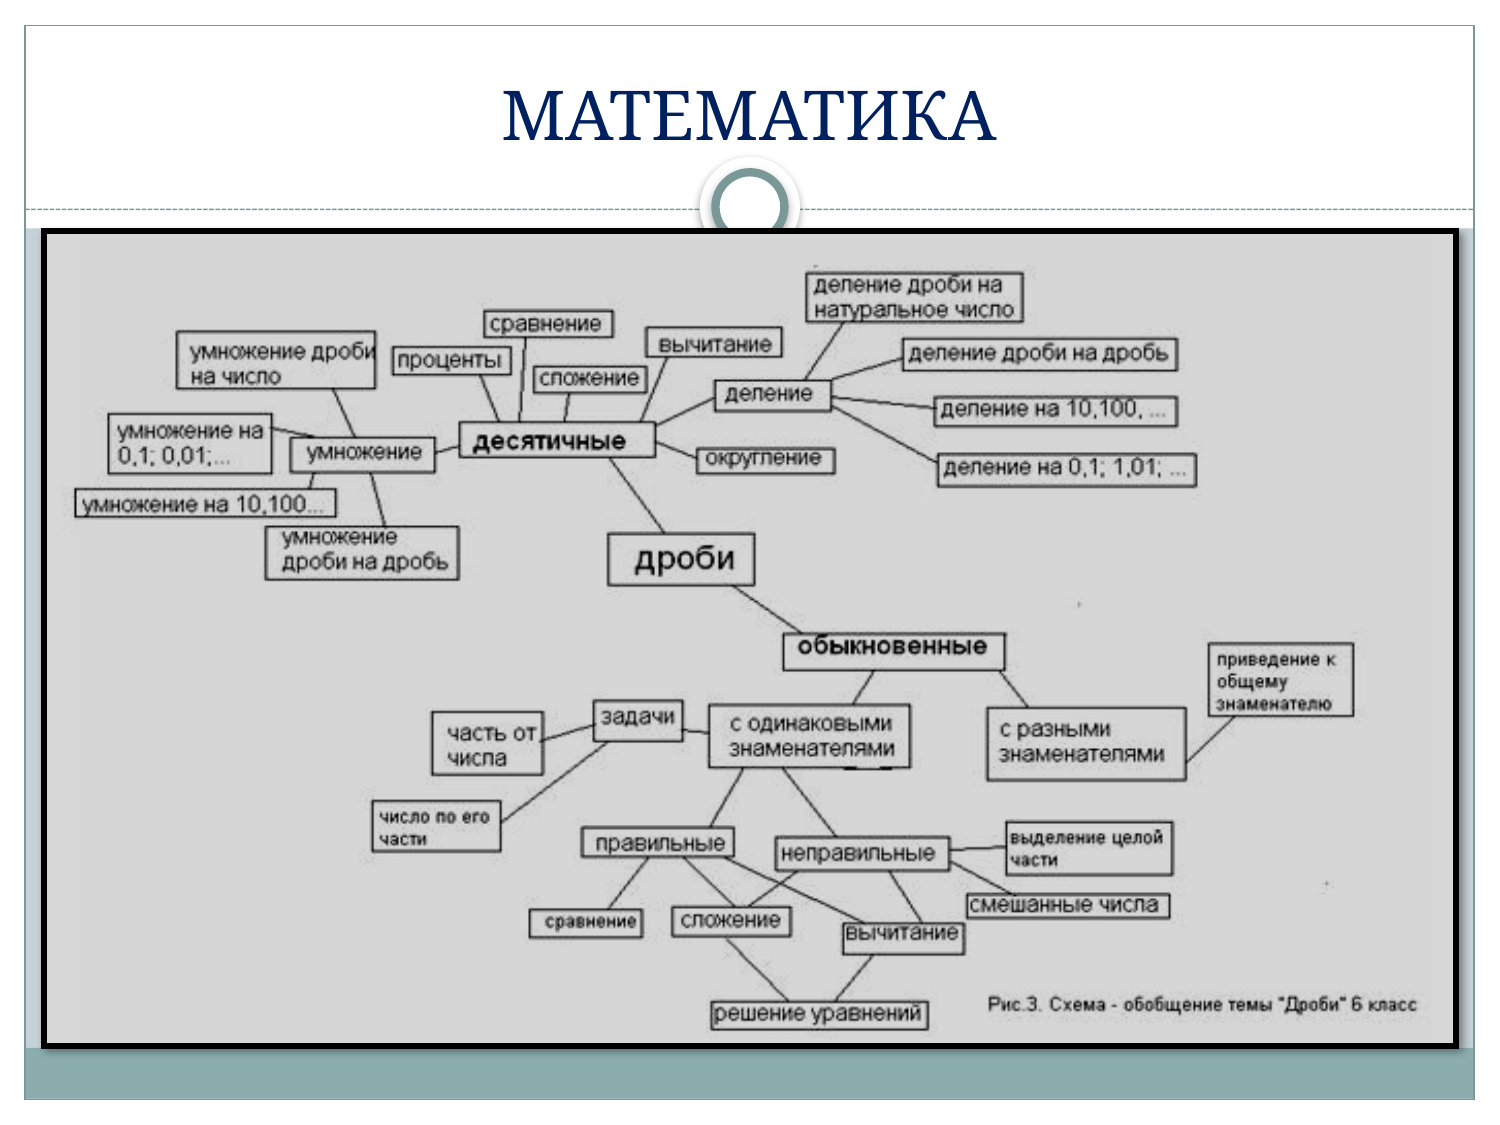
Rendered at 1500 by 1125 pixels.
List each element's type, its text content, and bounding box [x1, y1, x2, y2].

title МАТЕМАТИКА [49, 37, 1450, 162]
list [46, 234, 1454, 1044]
